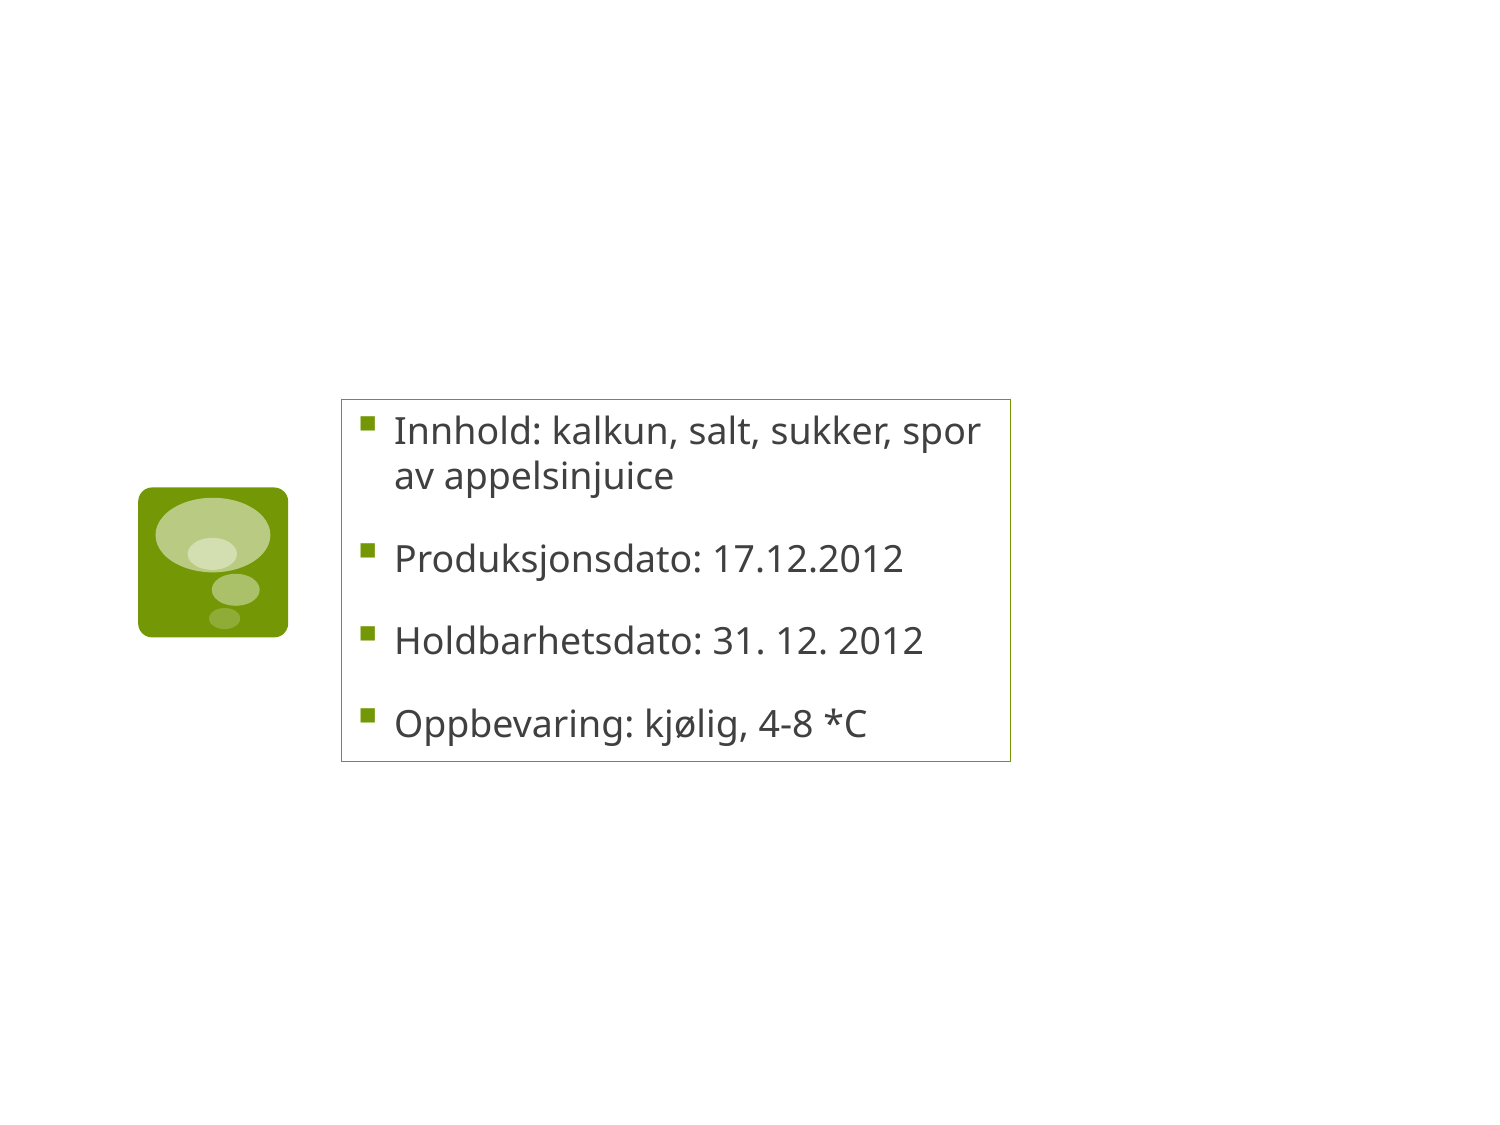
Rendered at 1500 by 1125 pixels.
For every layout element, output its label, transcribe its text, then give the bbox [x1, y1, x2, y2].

list Innhold: kalkun, salt, sukker, spor av appelsinjuice Produksjonsdato: 17.12.2012 Holdbarhetsdato: 31. 12. 2012 Oppbevaring: kjølig, 4-8 *C [341, 399, 1011, 762]
